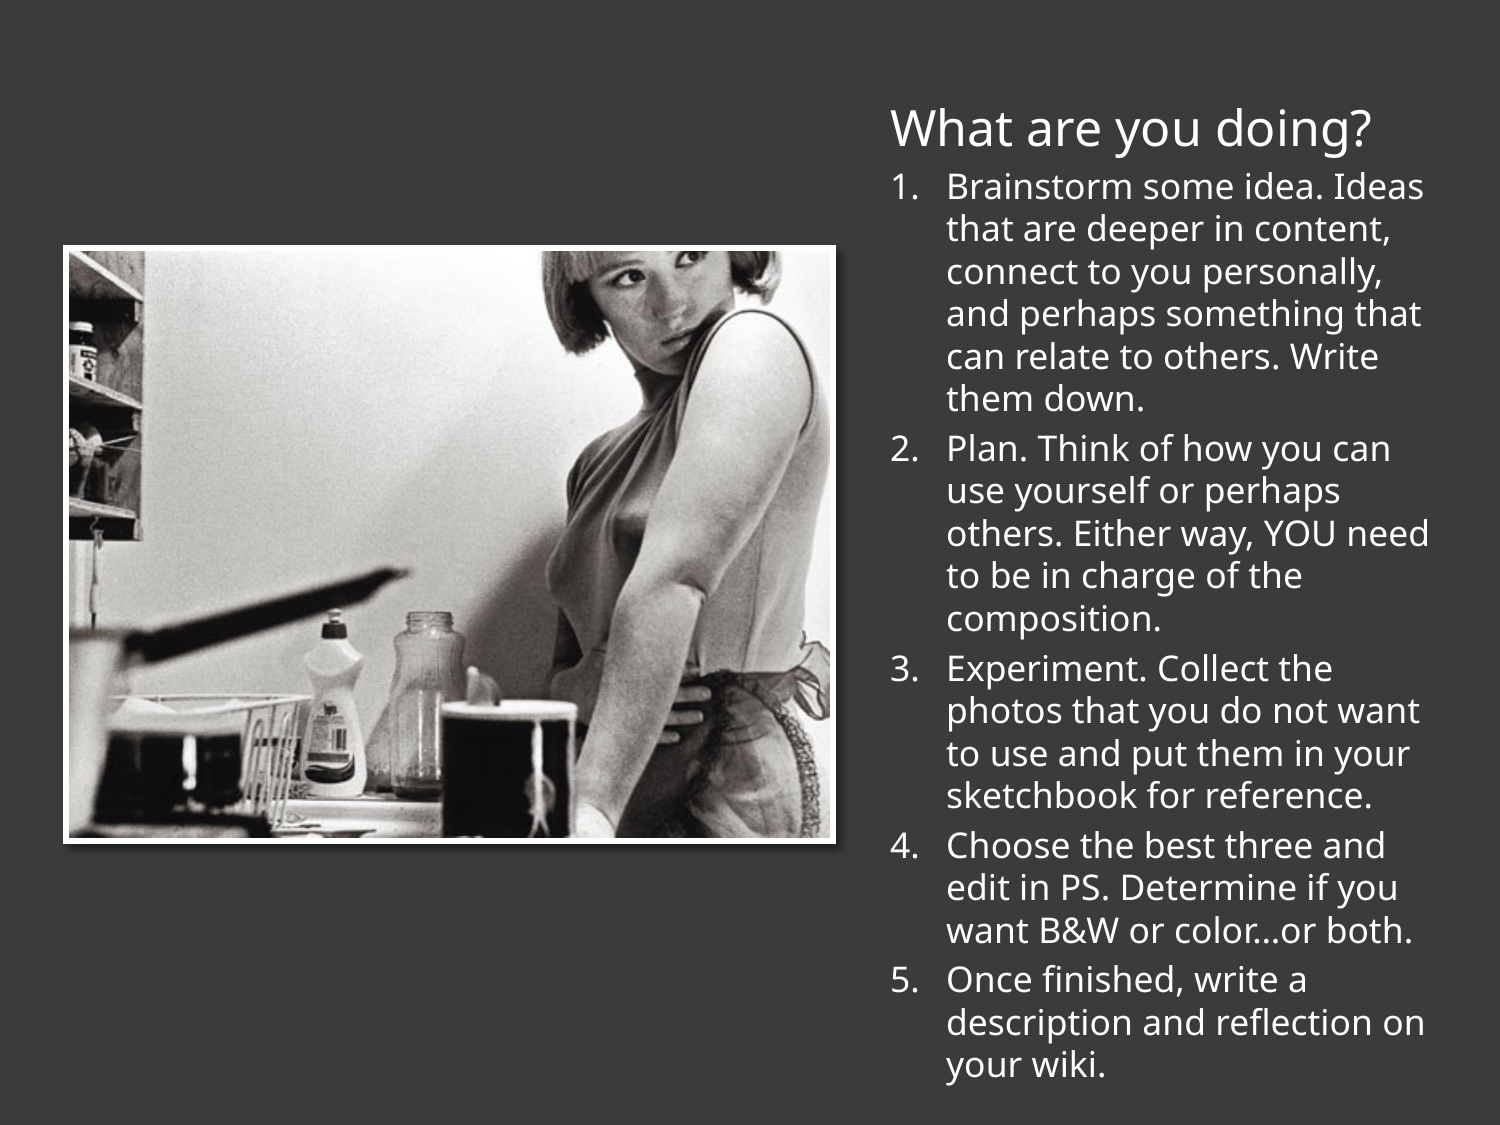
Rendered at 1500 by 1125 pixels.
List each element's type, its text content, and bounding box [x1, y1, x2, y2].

list What are you doing? Brainstorm some idea. Ideas that are deeper in content, connect to you personally, and perhaps something that can relate to others. Write them down. Plan. Think of how you can use yourself or perhaps others. Either way, YOU need to be in charge of the composition. Experiment. Collect the photos that you do not want to use and put them in your sketchbook for reference. Choose the best three and edit in PS. Determine if you want B&W or color…or both. Once finished, write a description and reflection on your wiki. [874, 549, 1451, 1101]
picture [68, 250, 831, 839]
